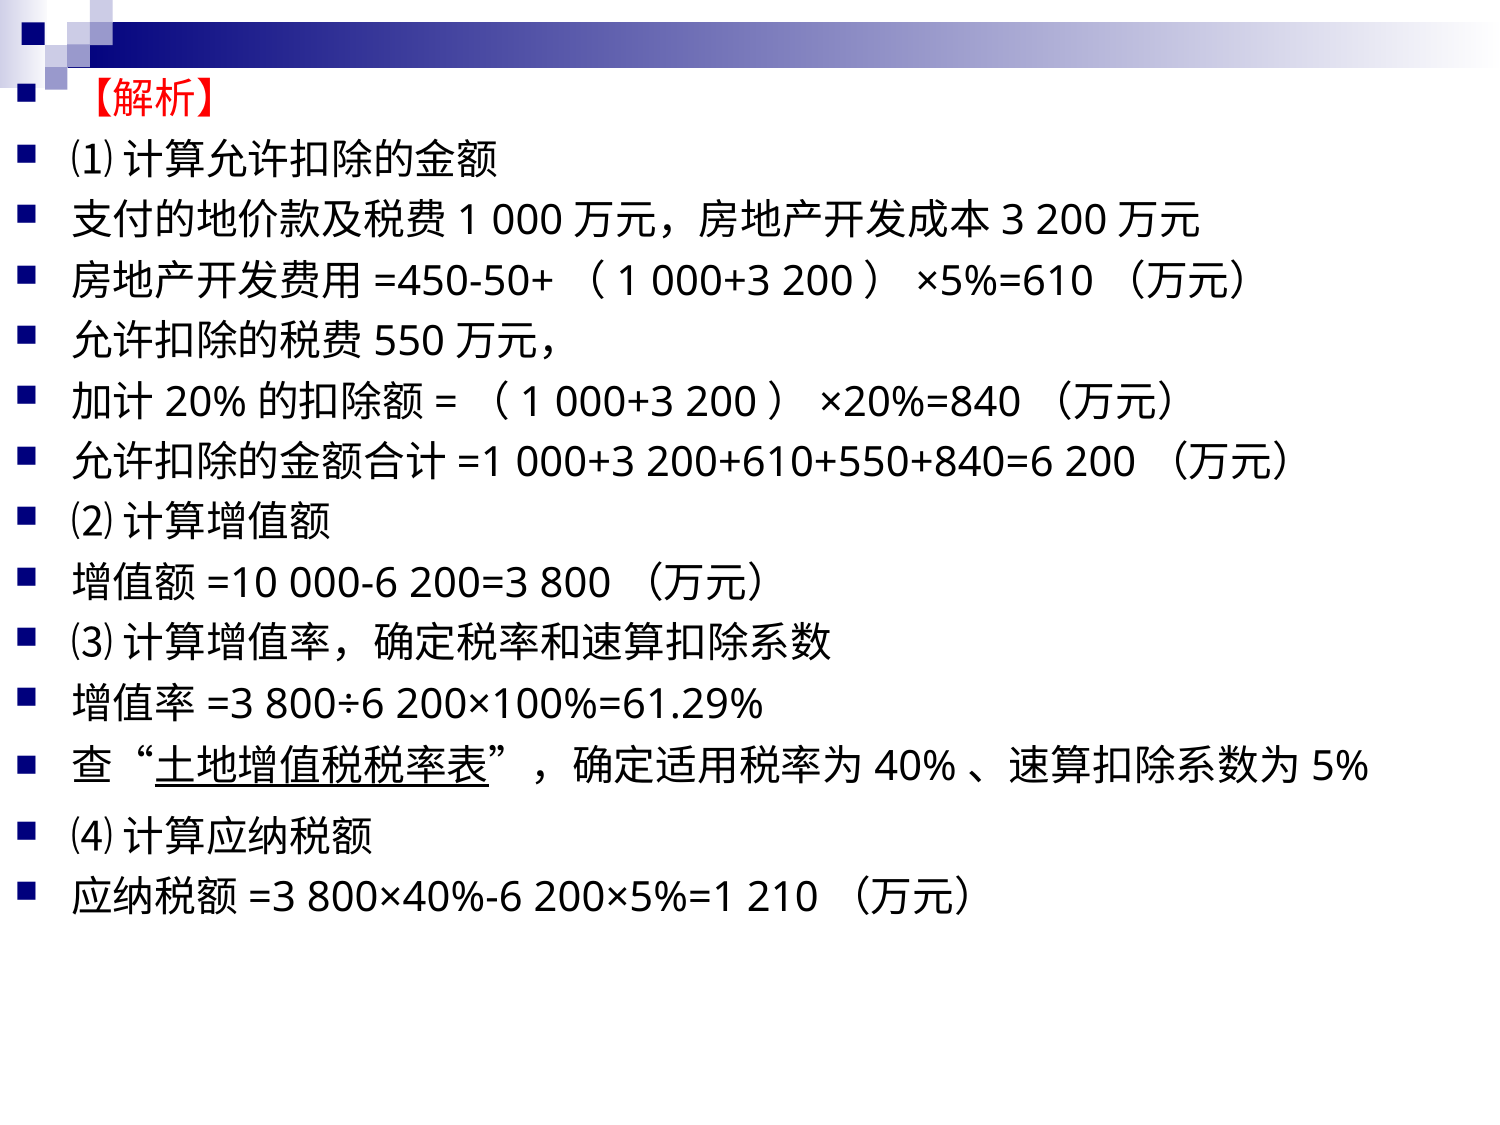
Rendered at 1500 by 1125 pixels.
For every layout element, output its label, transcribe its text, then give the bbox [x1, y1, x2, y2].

list 【解析】 ⑴计算允许扣除的金额 支付的地价款及税费1 000万元，房地产开发成本3 200万元 房地产开发费用=450-50+（1 000+3 200）×5%=610（万元） 允许扣除的税费550万元， 加计20%的扣除额=（1 000+3 200）×20%=840（万元） 允许扣除的金额合计=1 000+3 200+610+550+840=6 200（万元） ⑵计算增值额 增值额=10 000-6 200=3 800（万元） ⑶计算增值率，确定税率和速算扣除系数 增值率=3 800÷6 200×100%=61.29% 查“土地增值税税率表”，确定适用税率为40%、速算扣除系数为5% ⑷计算应纳税额 应纳税额=3 800×40%-6 200×5%=1 210（万元） [0, 54, 1500, 1125]
text_box 第二节 土地增值税应纳税额的计算 [199, 54, 1338, 140]
